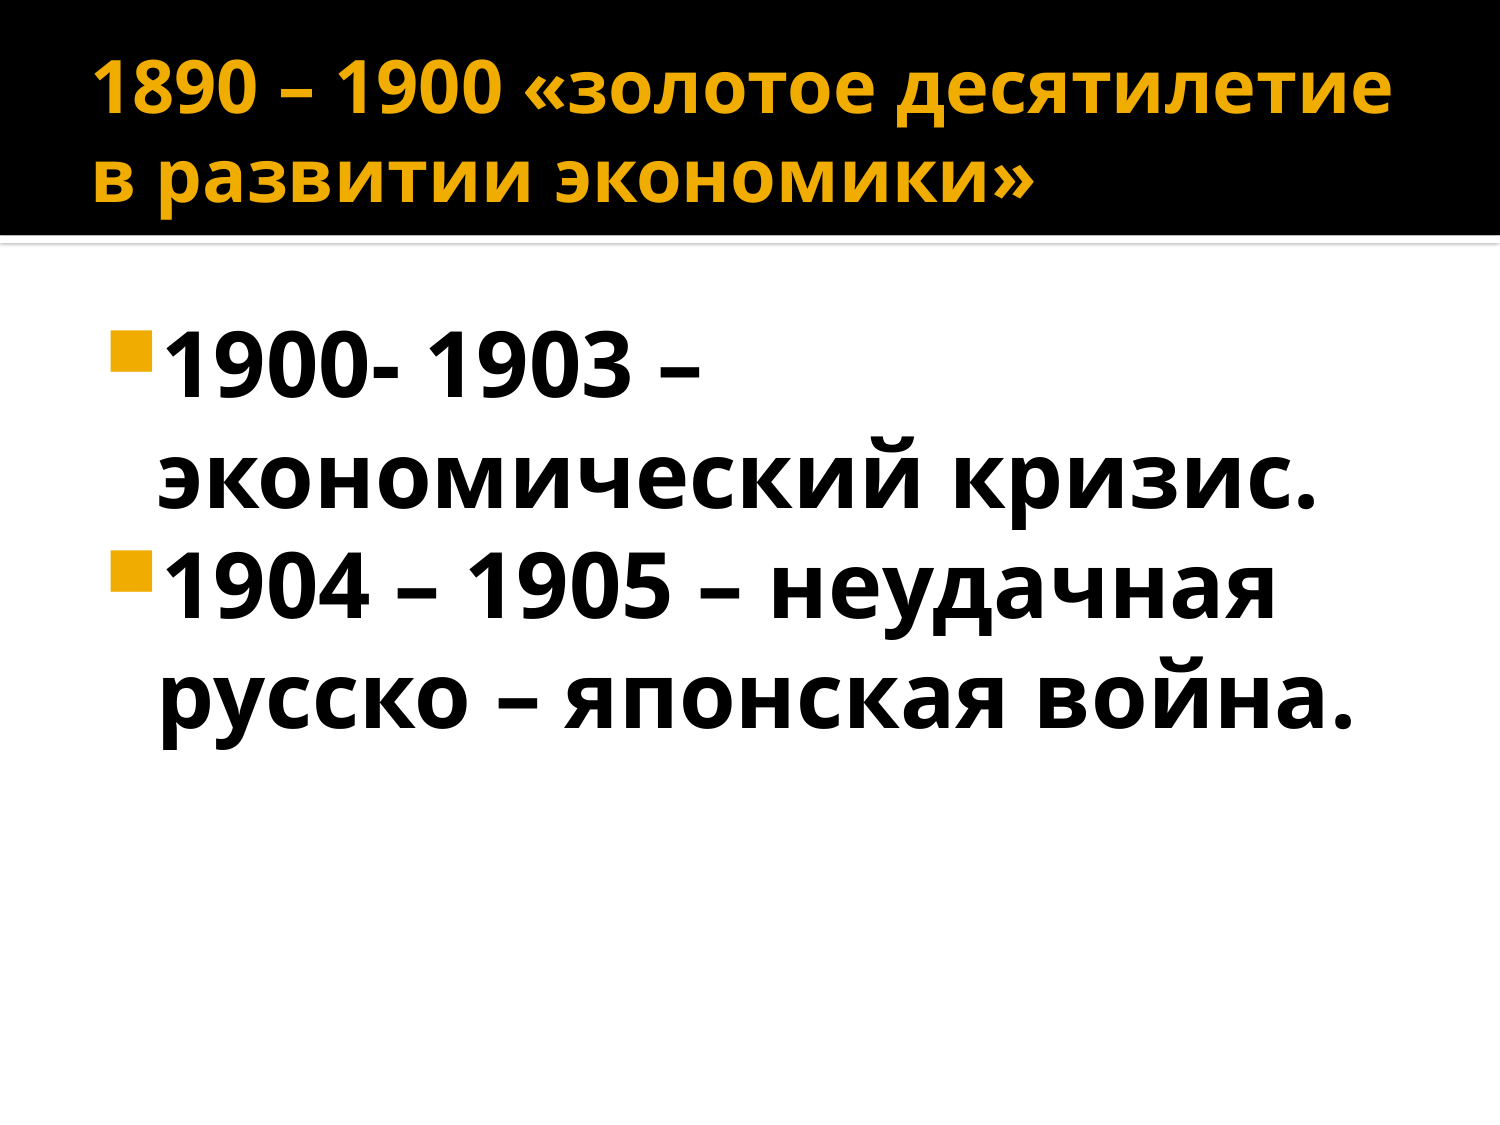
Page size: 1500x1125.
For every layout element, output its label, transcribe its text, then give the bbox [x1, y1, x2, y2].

title 1890 – 1900 «золотое десятилетие в развитии экономики» [75, 25, 1425, 231]
list 1900- 1903 – экономический кризис. 1904 – 1905 – неудачная русско – японская война. [75, 291, 1425, 1050]
